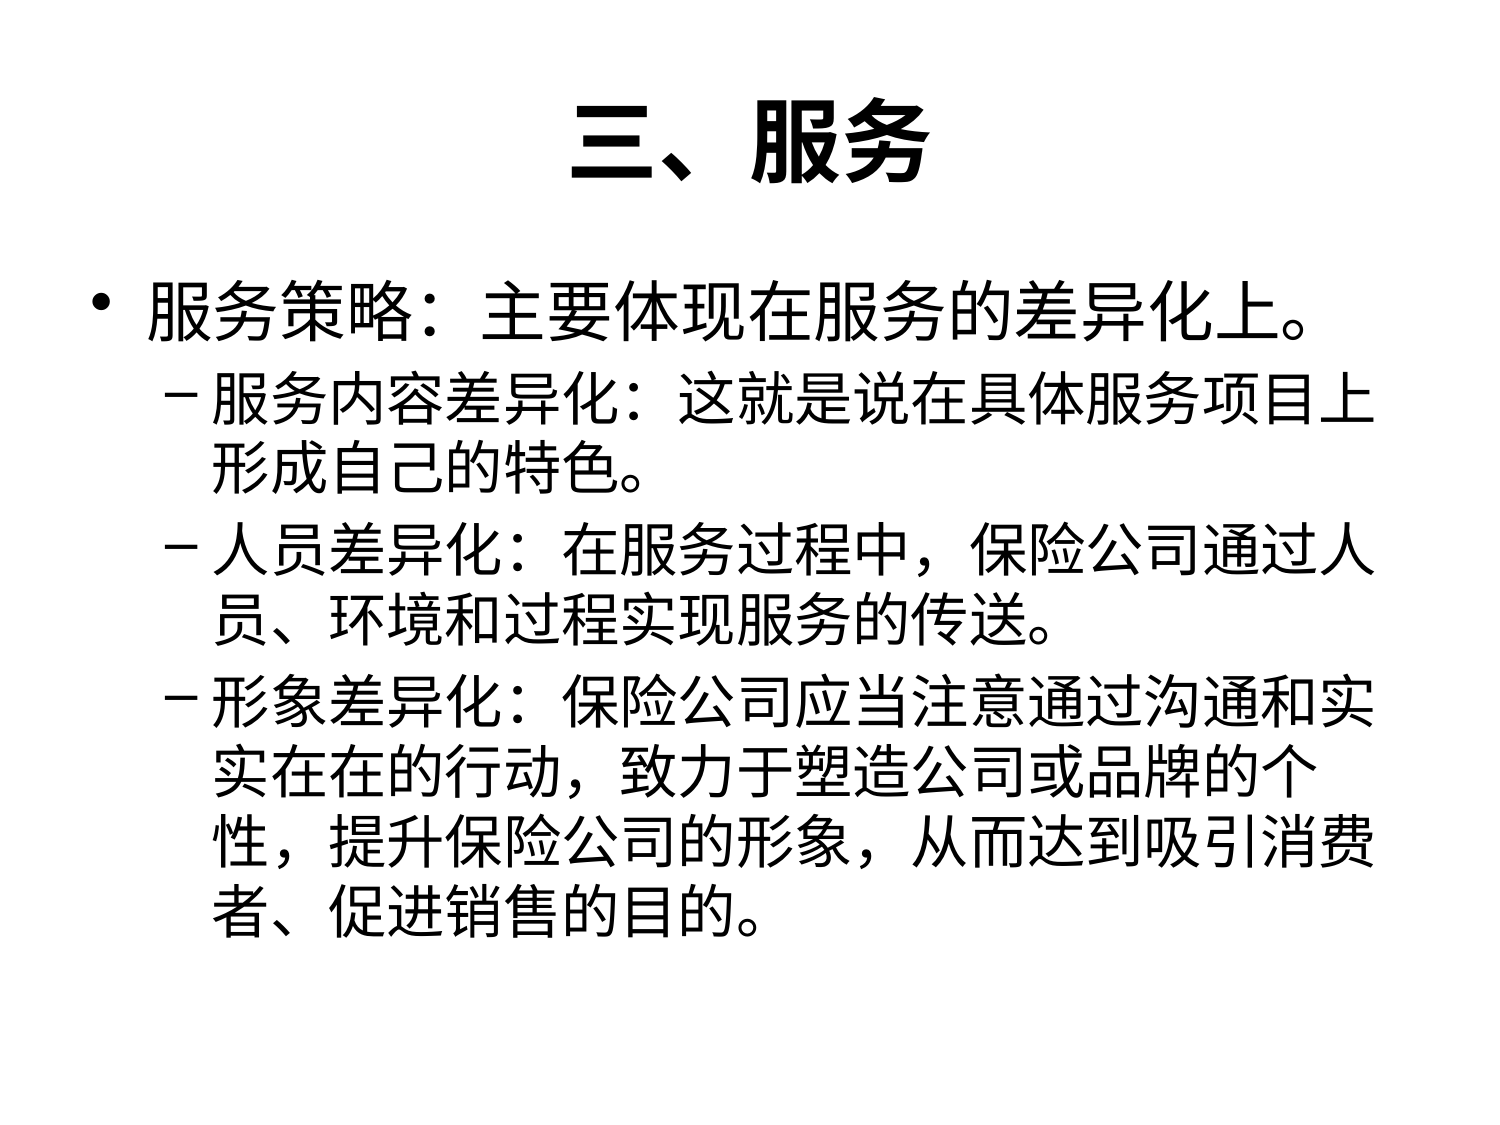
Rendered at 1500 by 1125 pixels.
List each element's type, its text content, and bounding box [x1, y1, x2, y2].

list 服务策略：主要体现在服务的差异化上。 服务内容差异化：这就是说在具体服务项目上形成自己的特色。 人员差异化：在服务过程中，保险公司通过人员、环境和过程实现服务的传送。 形象差异化：保险公司应当注意通过沟通和实实在在的行动，致力于塑造公司或品牌的个性，提升保险公司的形象，从而达到吸引消费者、促进销售的目的。 [75, 262, 1425, 1005]
title 三、服务 [75, 45, 1425, 233]
